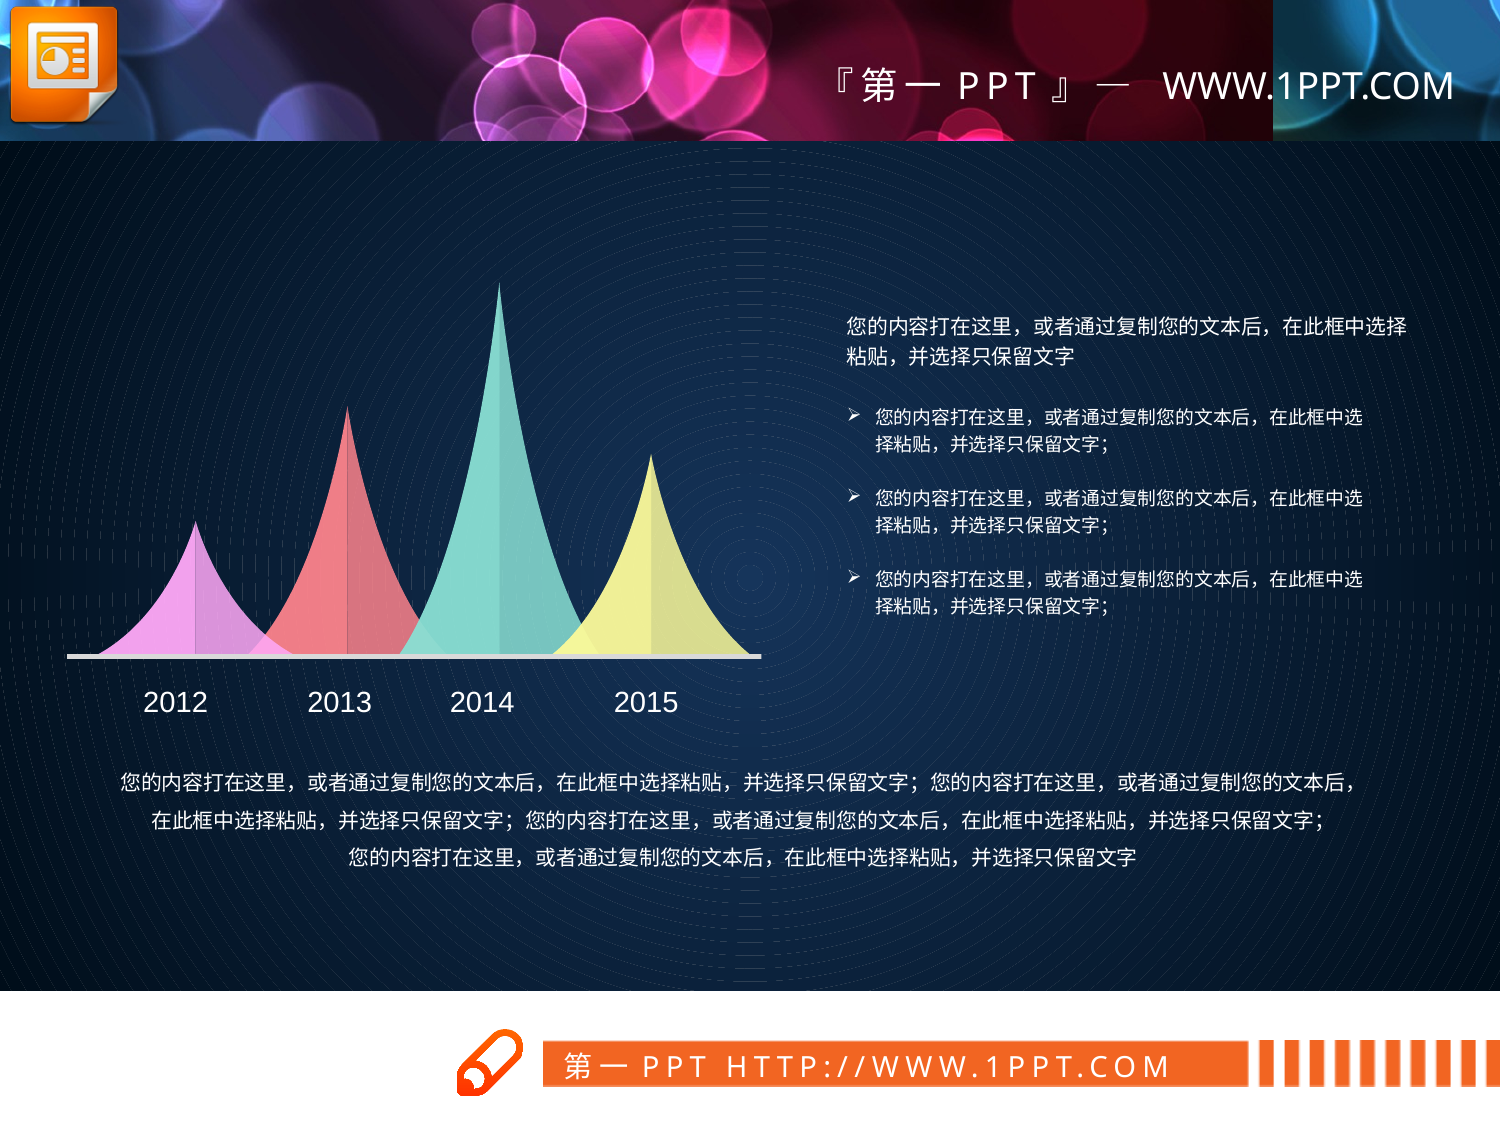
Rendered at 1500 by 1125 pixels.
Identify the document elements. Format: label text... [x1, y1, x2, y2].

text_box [831, 300, 1430, 628]
picture [0, 0, 1500, 141]
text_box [66, 282, 762, 727]
picture [543, 1040, 1500, 1087]
text_box 您的内容打在这里，或者通过复制您的文本后，在此框中选择粘贴，并选择只保留文字；您的内容打在这里，或者通过复制您的文本后，在此框中选择粘贴，并选择只保留文字；您的内容打在这里，或者通过复制您的文本后，在此框中选择粘贴，并选择只保留文字； 您的内容打在这里，或者通过复制您的文本后，在此框中选择粘贴，并选择只保留文字 [105, 750, 1381, 915]
